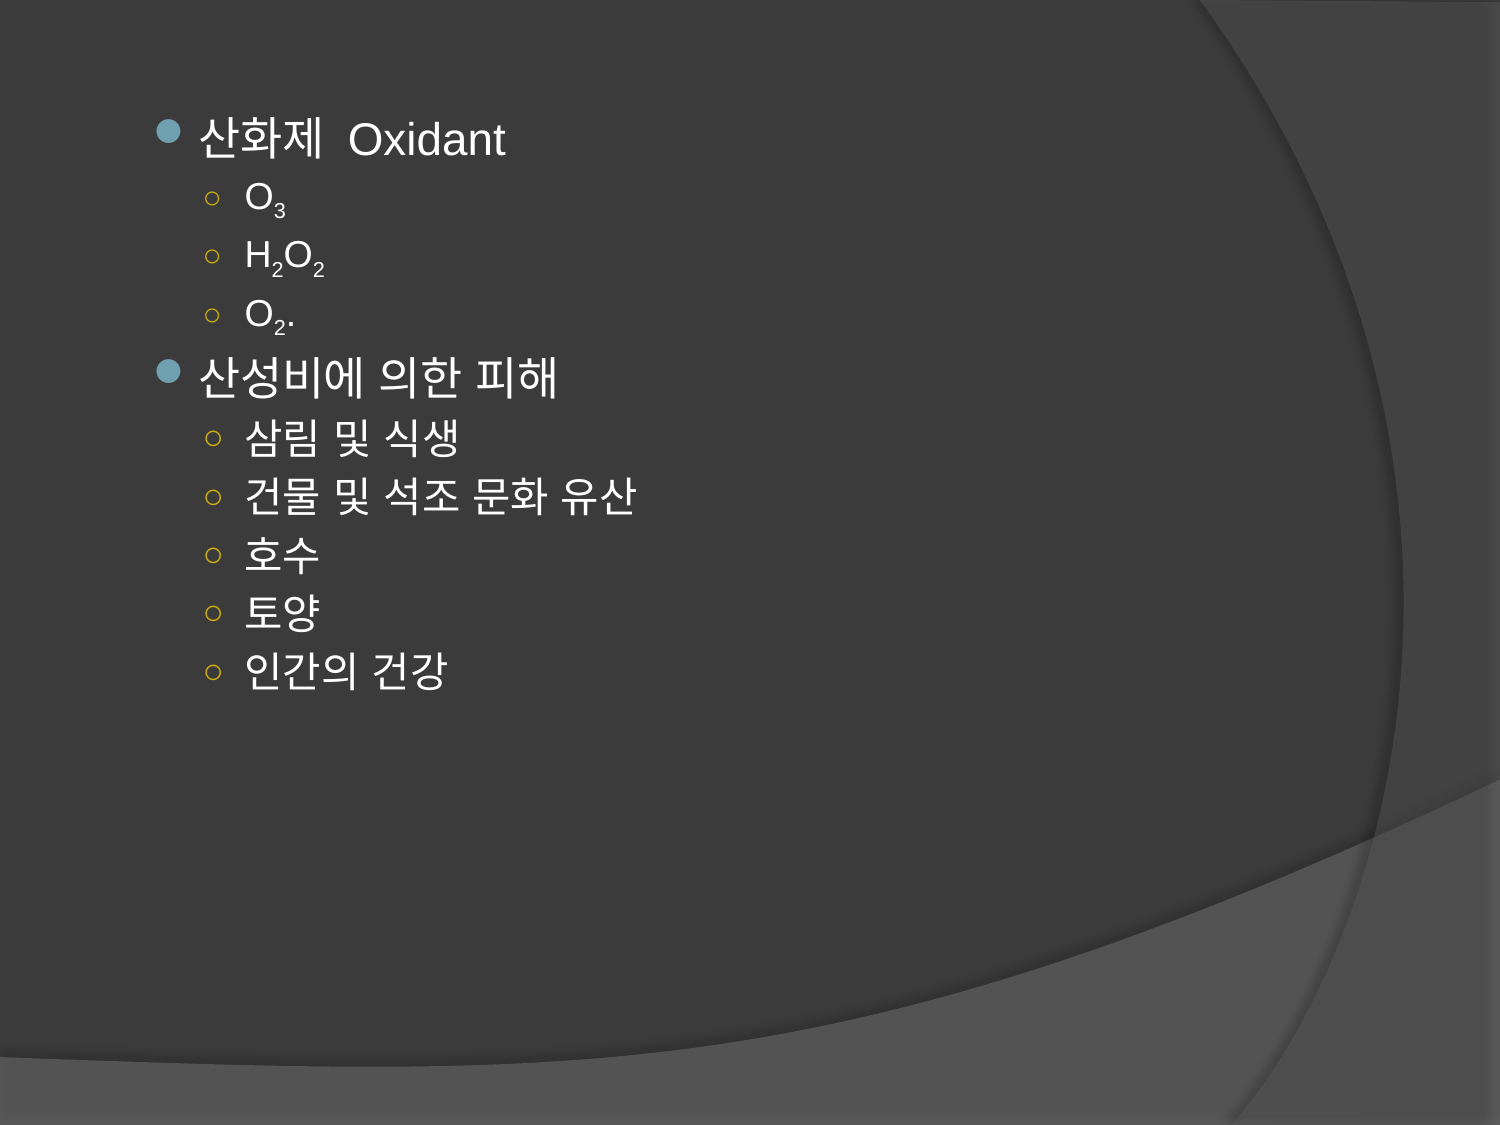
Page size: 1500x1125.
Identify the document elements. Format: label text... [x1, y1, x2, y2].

list 산화제 Oxidant O3 H2O2 O2. 산성비에 의한 피해 삼림 및 식생 건물 및 석조 문화 유산 호수 토양 인간의 건강 [64, 101, 1412, 1047]
